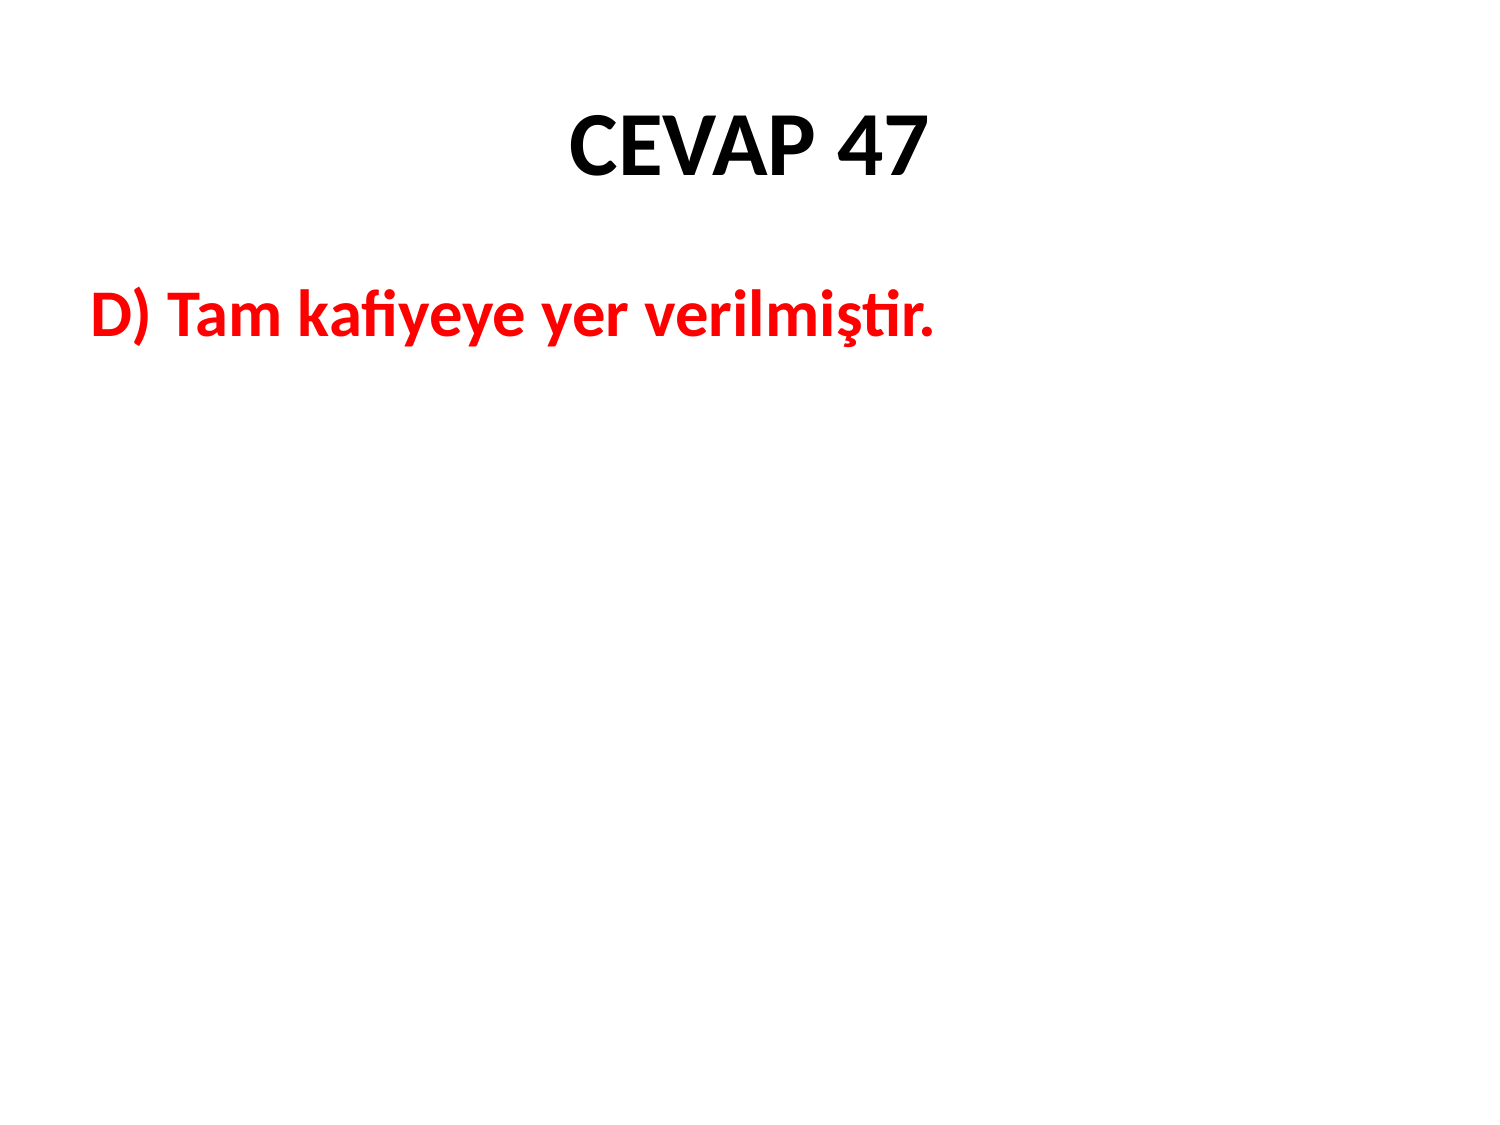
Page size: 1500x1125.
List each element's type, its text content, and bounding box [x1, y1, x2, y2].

title CEVAP 47 [75, 45, 1425, 233]
list D) Tam kafiyeye yer verilmiştir. [75, 262, 1425, 1005]
